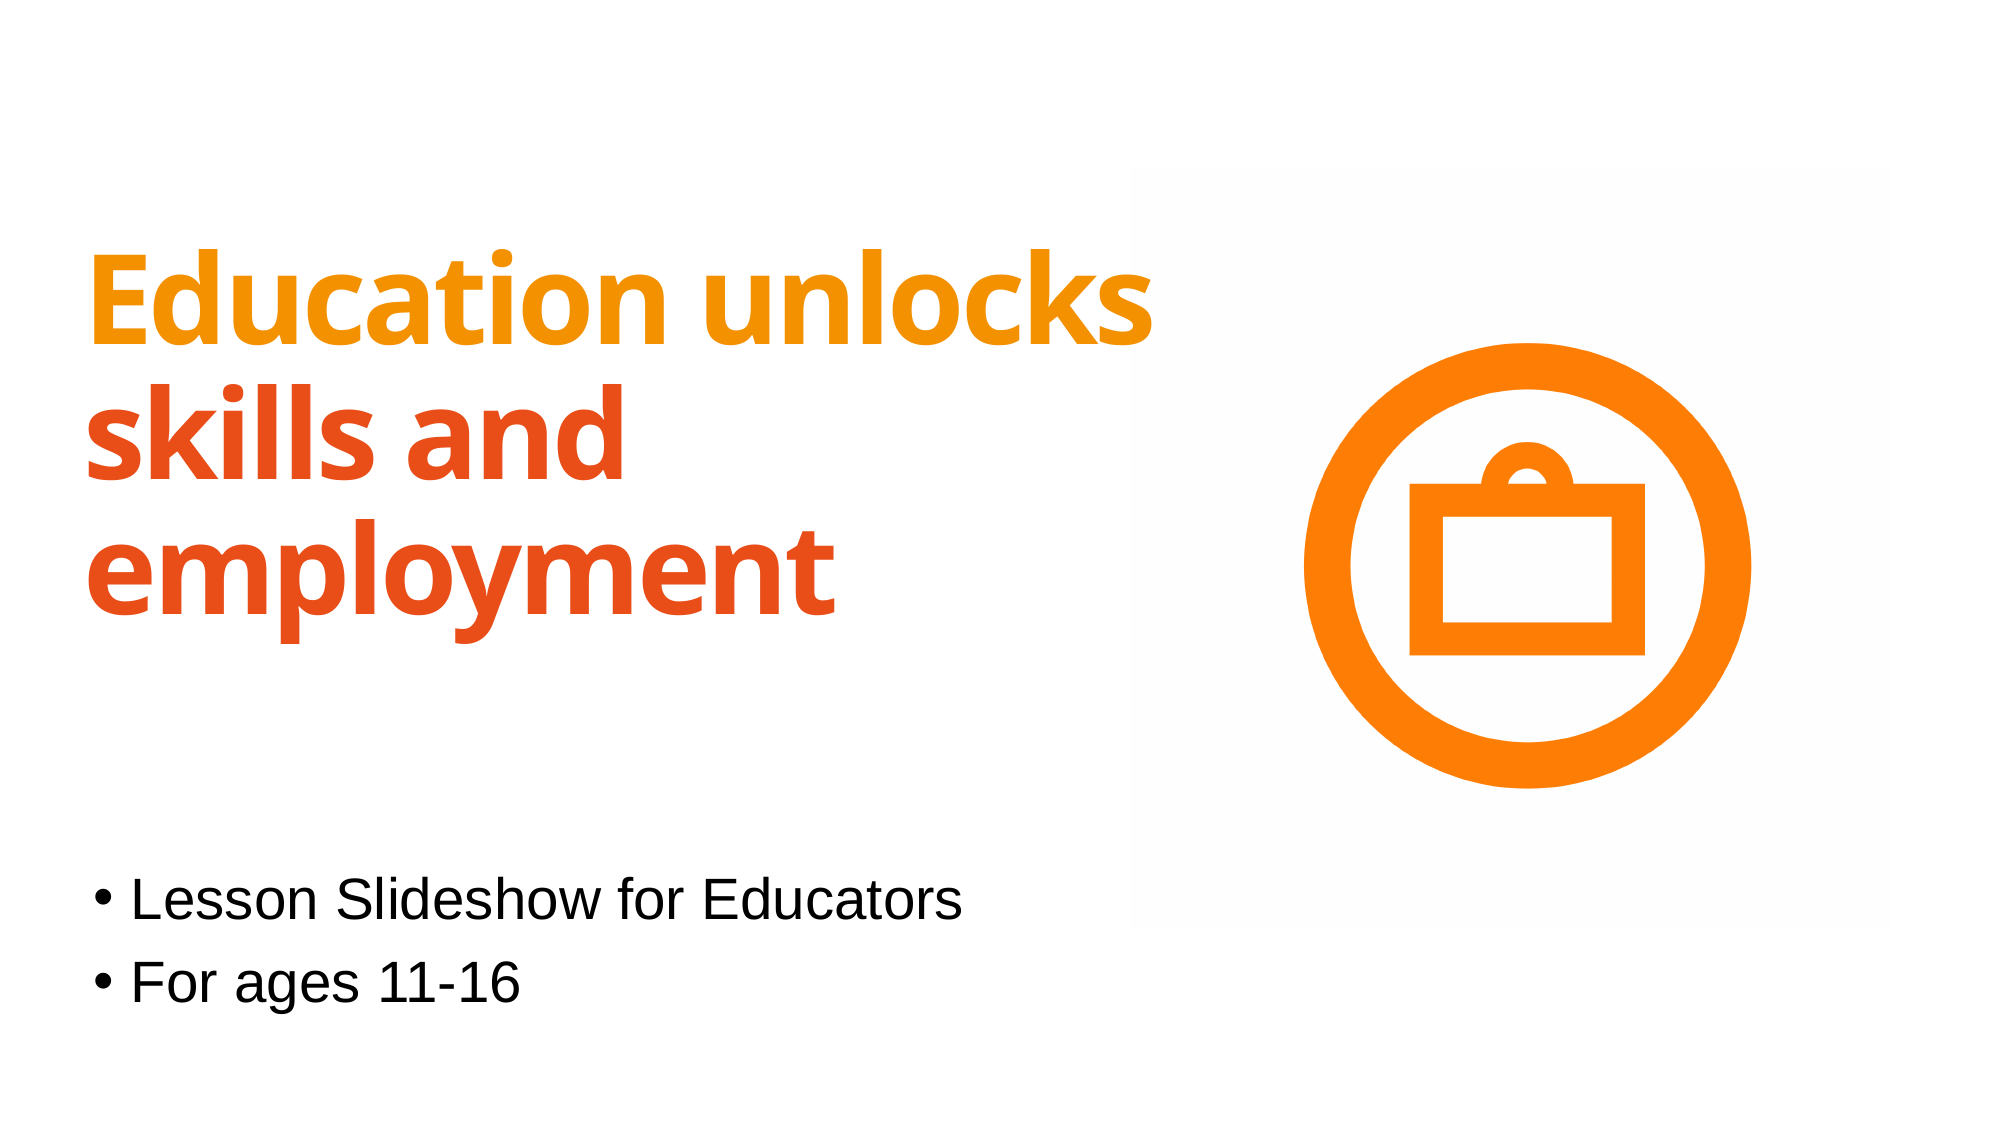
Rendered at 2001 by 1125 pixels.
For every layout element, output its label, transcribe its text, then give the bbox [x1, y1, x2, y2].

list Lesson Slideshow for Educators For ages 11-16 [78, 861, 1083, 1071]
picture [1131, 167, 1891, 929]
title Education unlocks skills and employment [68, 377, 1131, 650]
